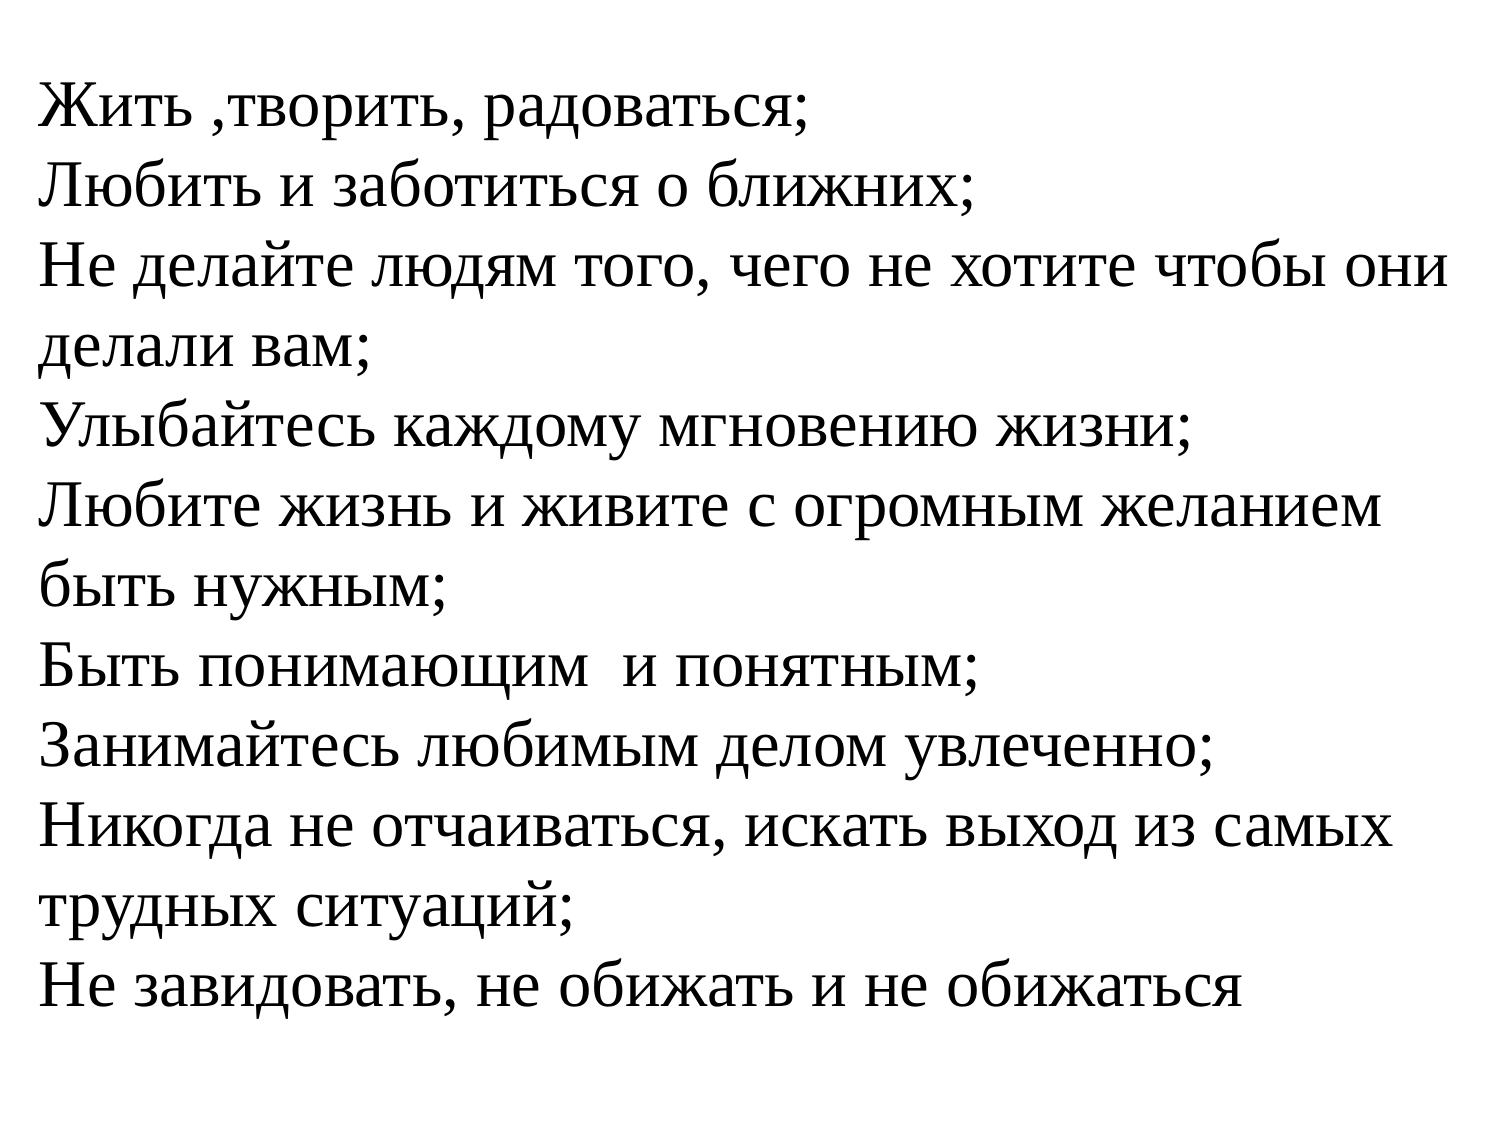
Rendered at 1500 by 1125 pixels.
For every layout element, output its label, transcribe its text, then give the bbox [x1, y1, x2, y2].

text_box Жить ,творить, радоваться; Любить и заботиться о ближних; Не делайте людям того, чего не хотите чтобы они делали вам; Улыбайтесь каждому мгновению жизни; Любите жизнь и живите с огромным желанием быть нужным; Быть понимающим и понятным; Занимайтесь любимым делом увлеченно; Никогда не отчаиваться, искать выход из самых трудных ситуаций; Не завидовать, не обижать и не обижаться [24, 52, 1468, 1063]
